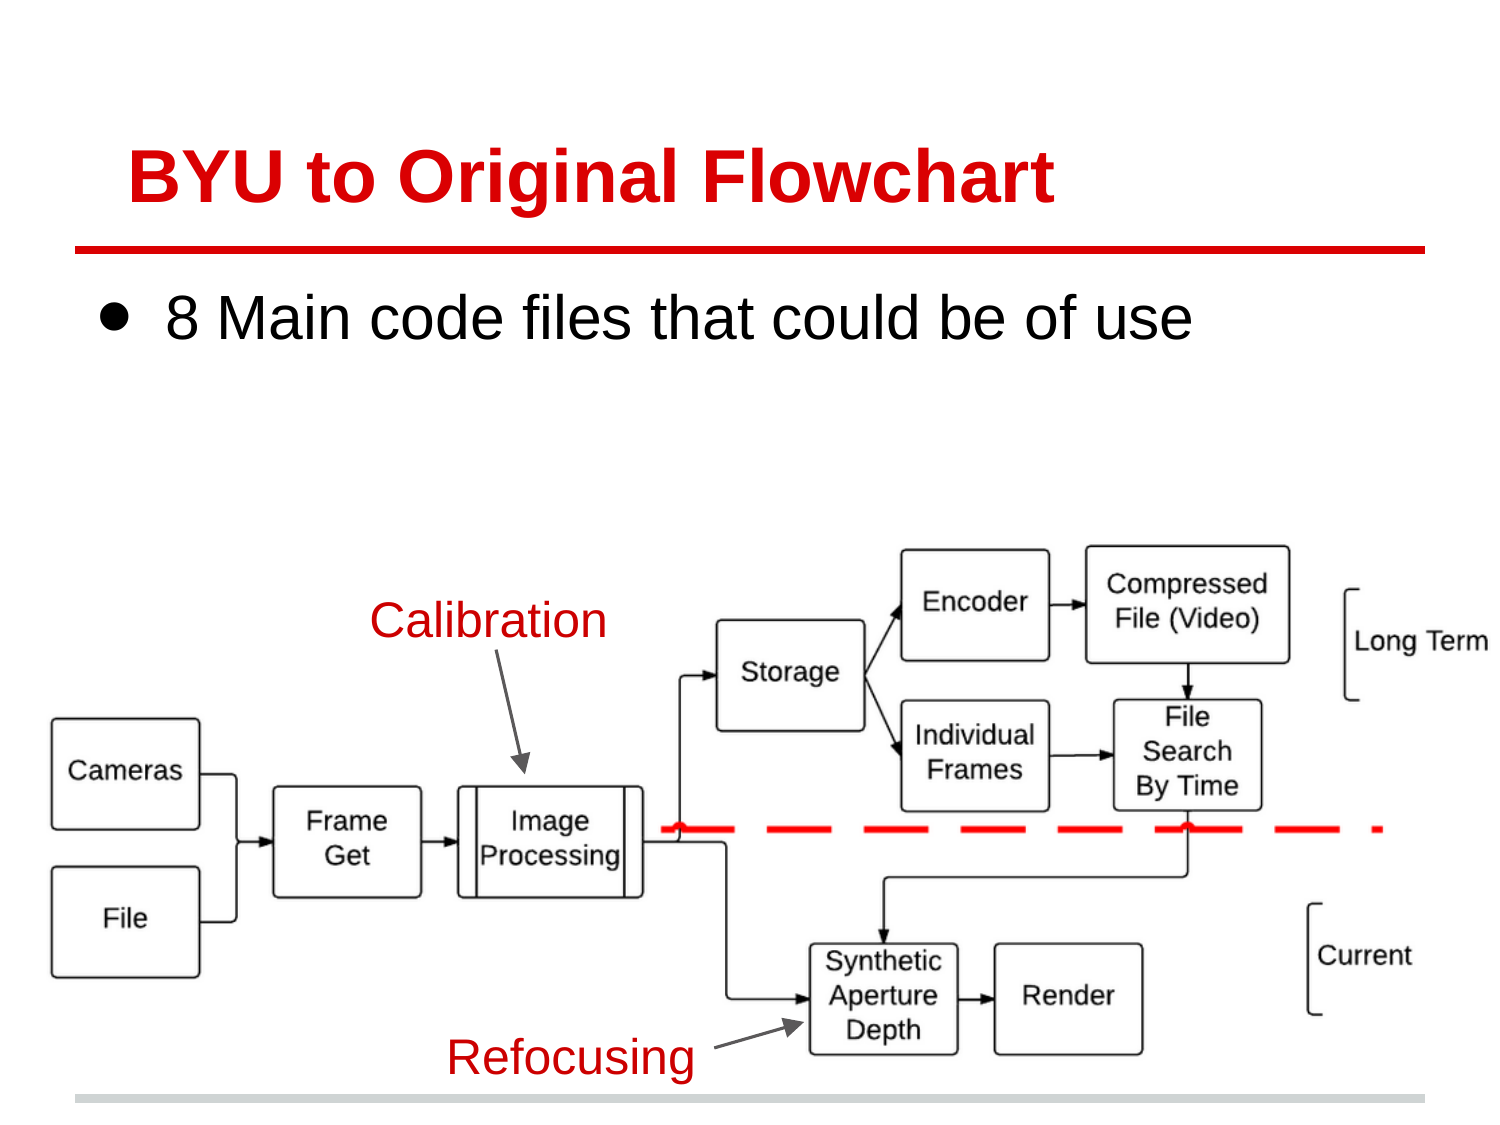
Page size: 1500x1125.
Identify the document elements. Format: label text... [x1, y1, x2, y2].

text_box [0, 507, 1500, 1078]
text_box Calibration [354, 572, 638, 650]
text_box Refocusing [430, 1009, 715, 1087]
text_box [713, 1021, 805, 1049]
list 8 Main code files that could be of use [75, 262, 1425, 507]
title BYU to Original Flowchart [75, 45, 1425, 233]
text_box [495, 649, 526, 775]
